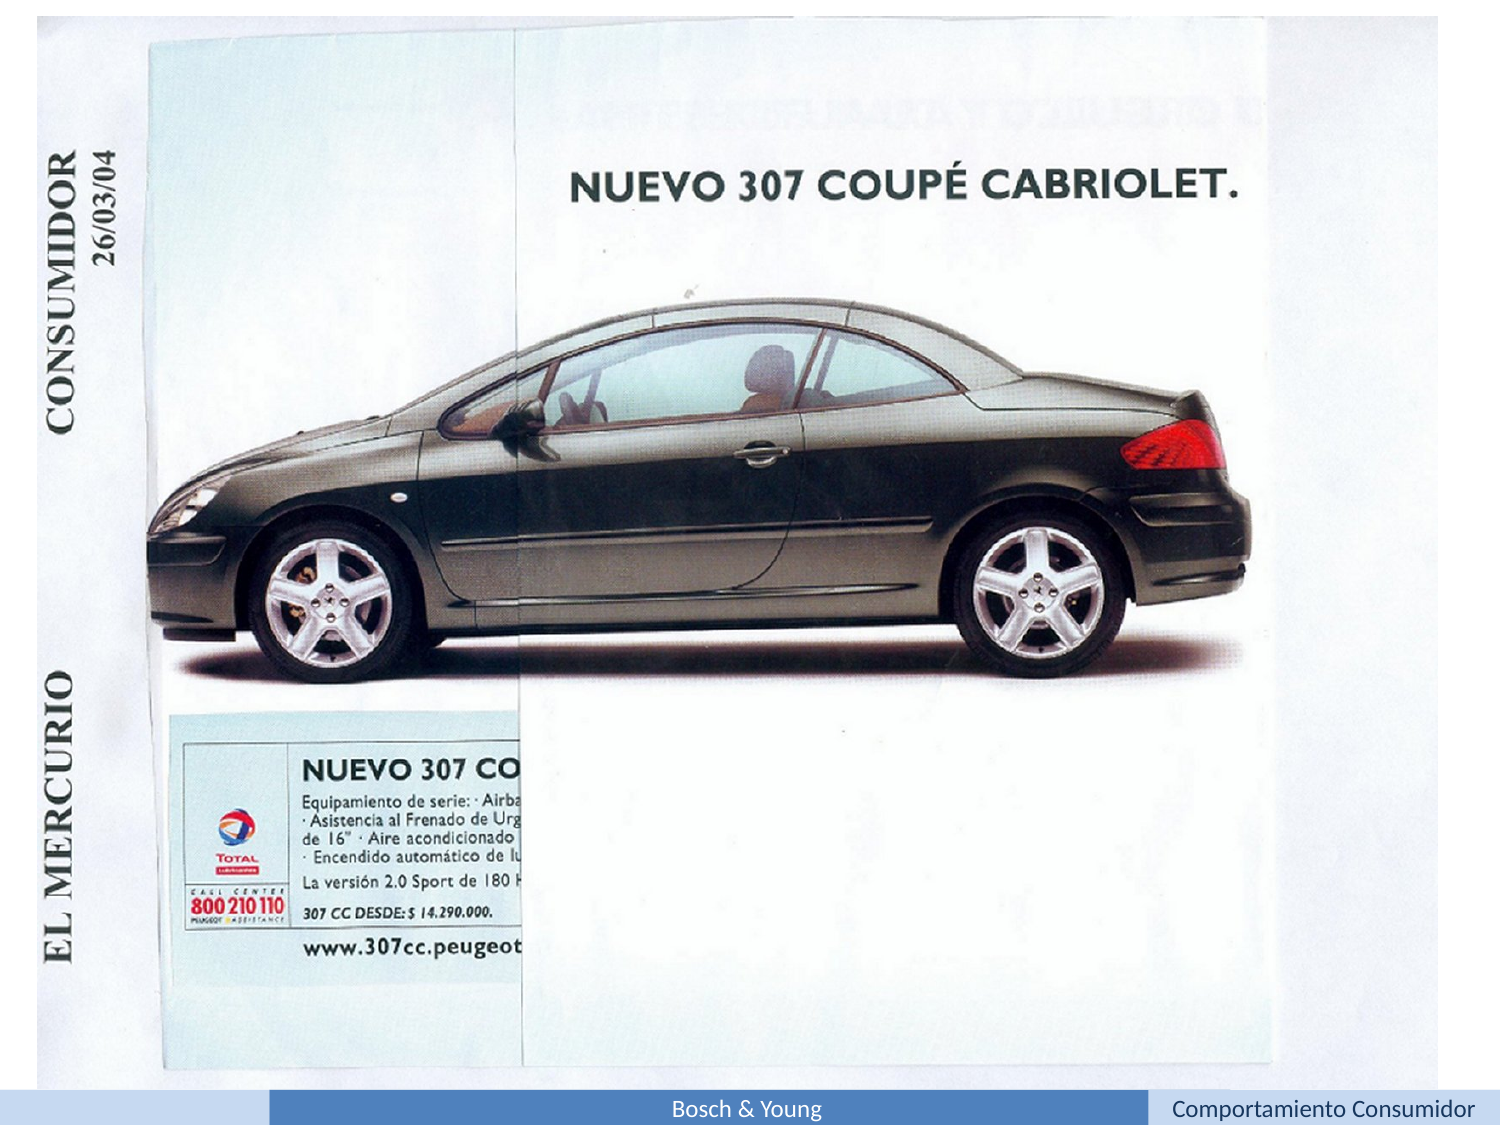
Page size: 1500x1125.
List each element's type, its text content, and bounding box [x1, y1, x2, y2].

text_box [0, 1088, 272, 1125]
text_box Bosch & Young [272, 1097, 1146, 1125]
picture [37, 16, 1438, 1090]
text_box Comportamiento Consumidor [1146, 1088, 1500, 1125]
